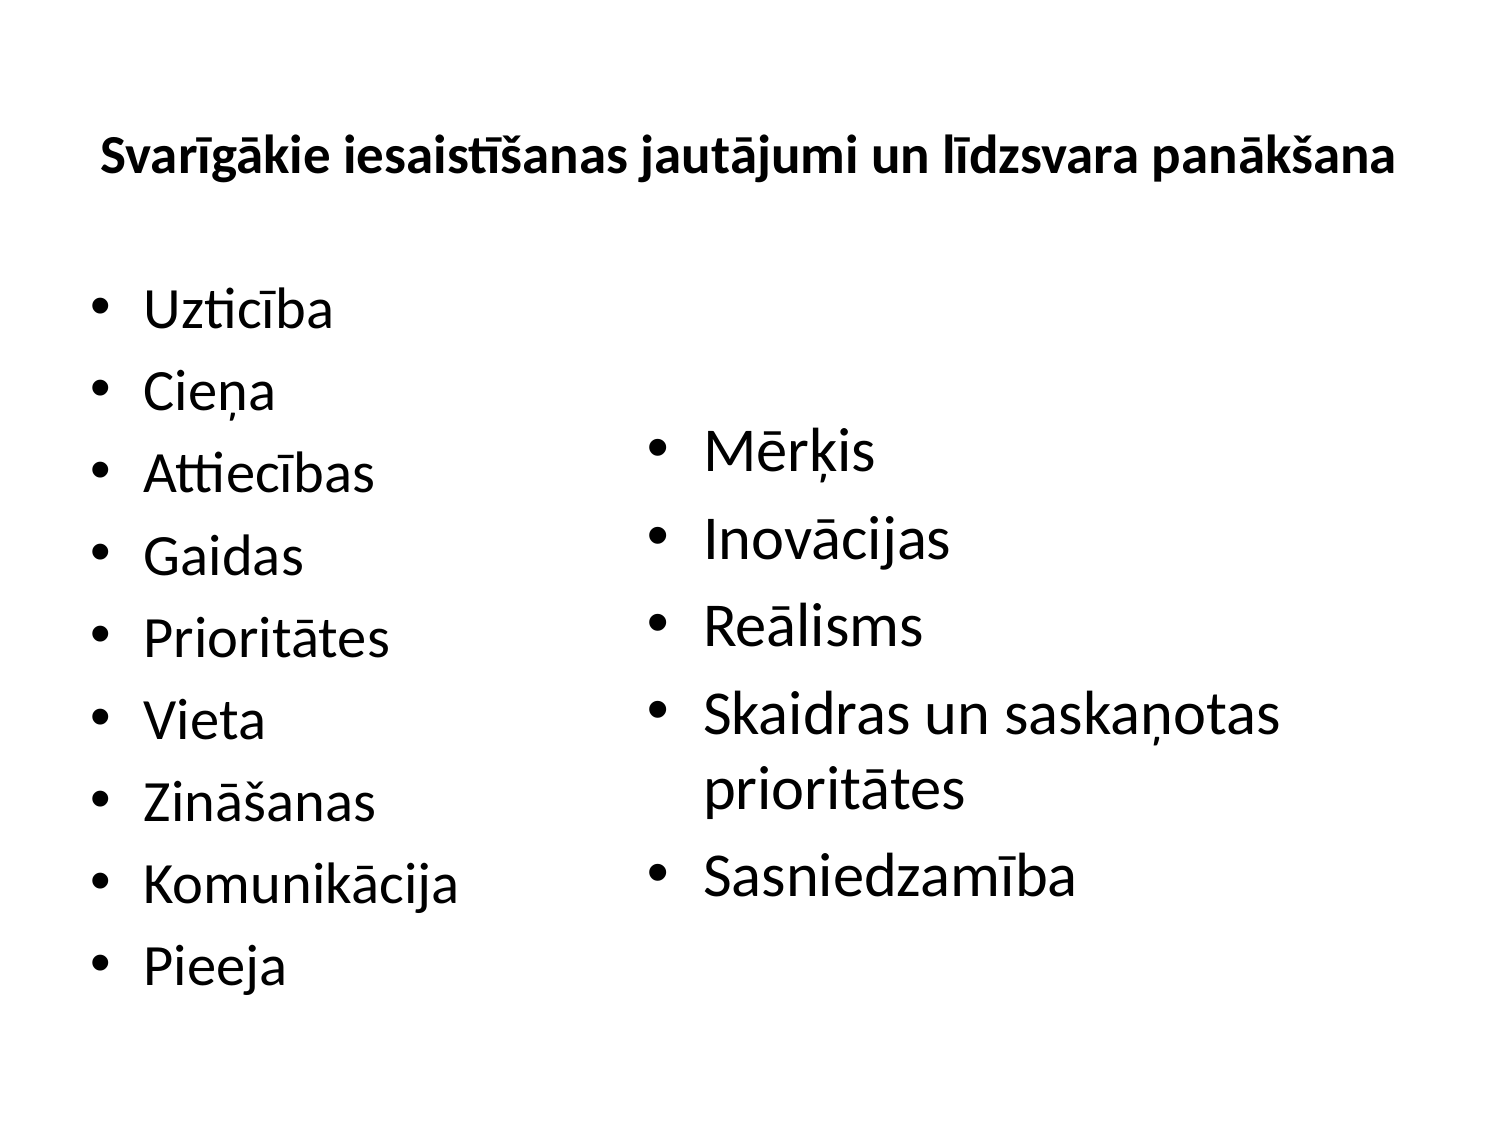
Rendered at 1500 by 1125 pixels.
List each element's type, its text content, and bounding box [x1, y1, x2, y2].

title Svarīgākie iesaistīšanas jautājumi un līdzsvara panākšana [75, 78, 1425, 262]
list Uzticība Cieņa Attiecības Gaidas Prioritātes Vieta Zināšanas Komunikācija Pieeja [75, 262, 1425, 1005]
text_box Mērķis Inovācijas Reālisms Skaidras un saskaņotas prioritātes Sasniedzamība [631, 314, 1500, 1083]
